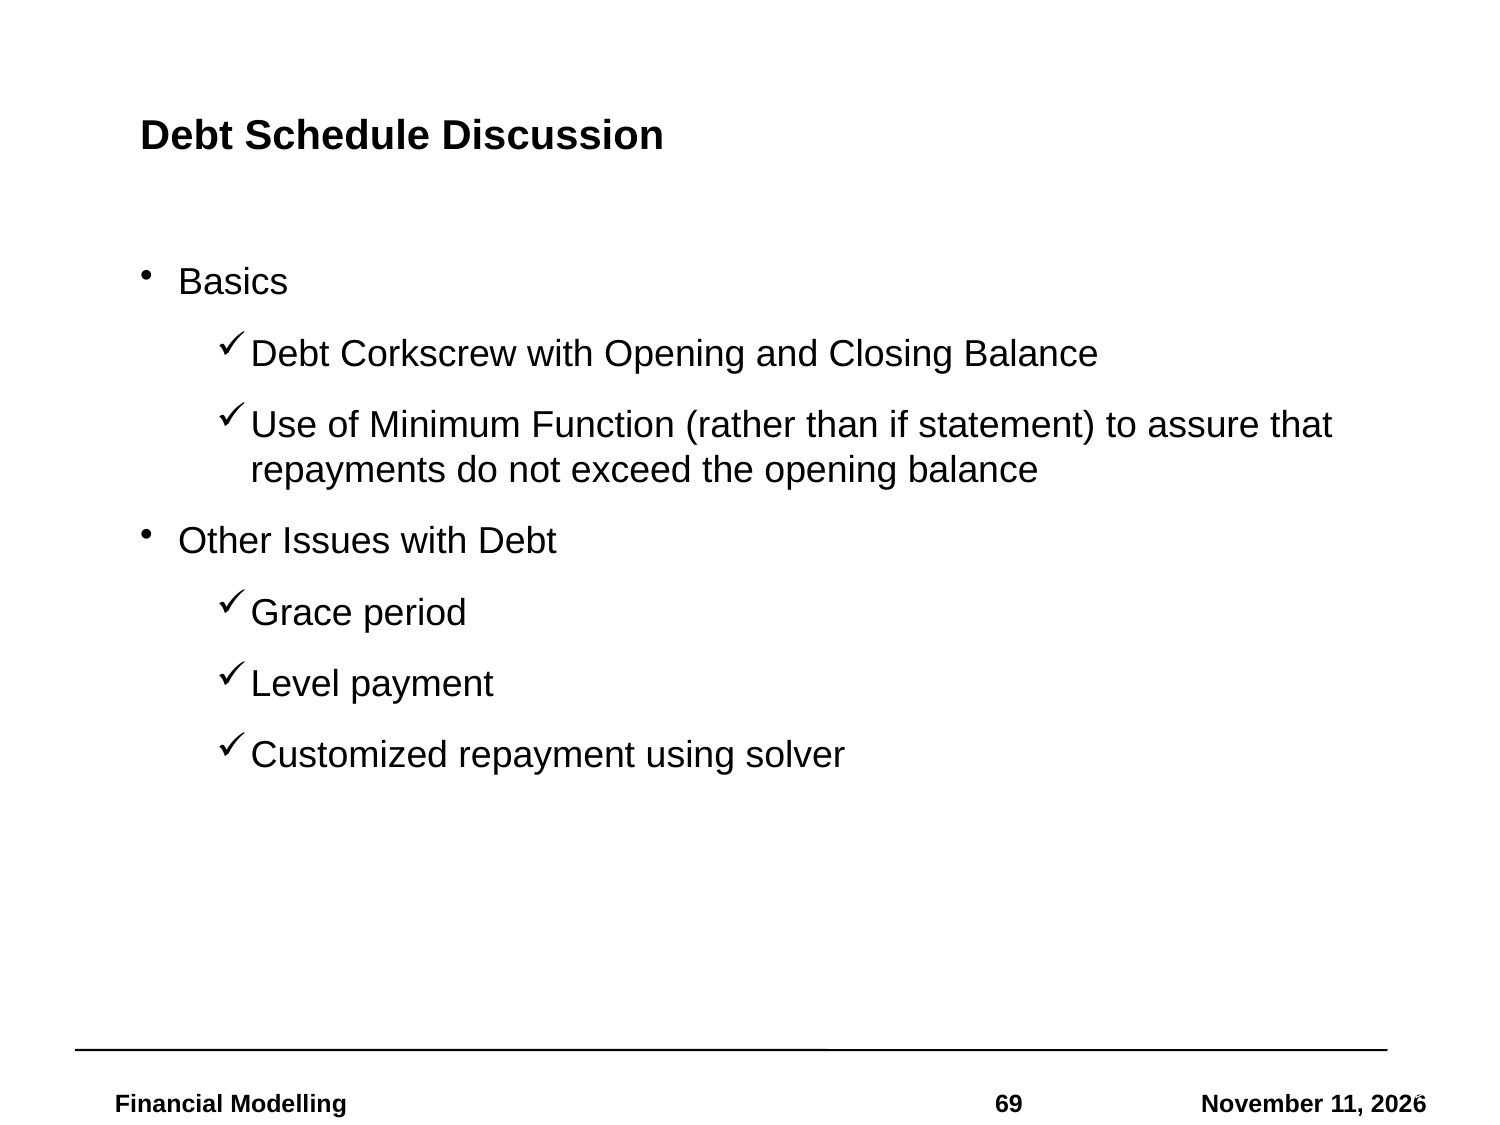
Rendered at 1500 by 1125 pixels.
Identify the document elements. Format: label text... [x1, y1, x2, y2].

list Basics Debt Corkscrew with Opening and Closing Balance Use of Minimum Function (rather than if statement) to assure that repayments do not exceed the opening balance Other Issues with Debt Grace period Level payment Customized repayment using solver [124, 249, 1413, 1001]
title Debt Schedule Discussion [124, 99, 1413, 226]
